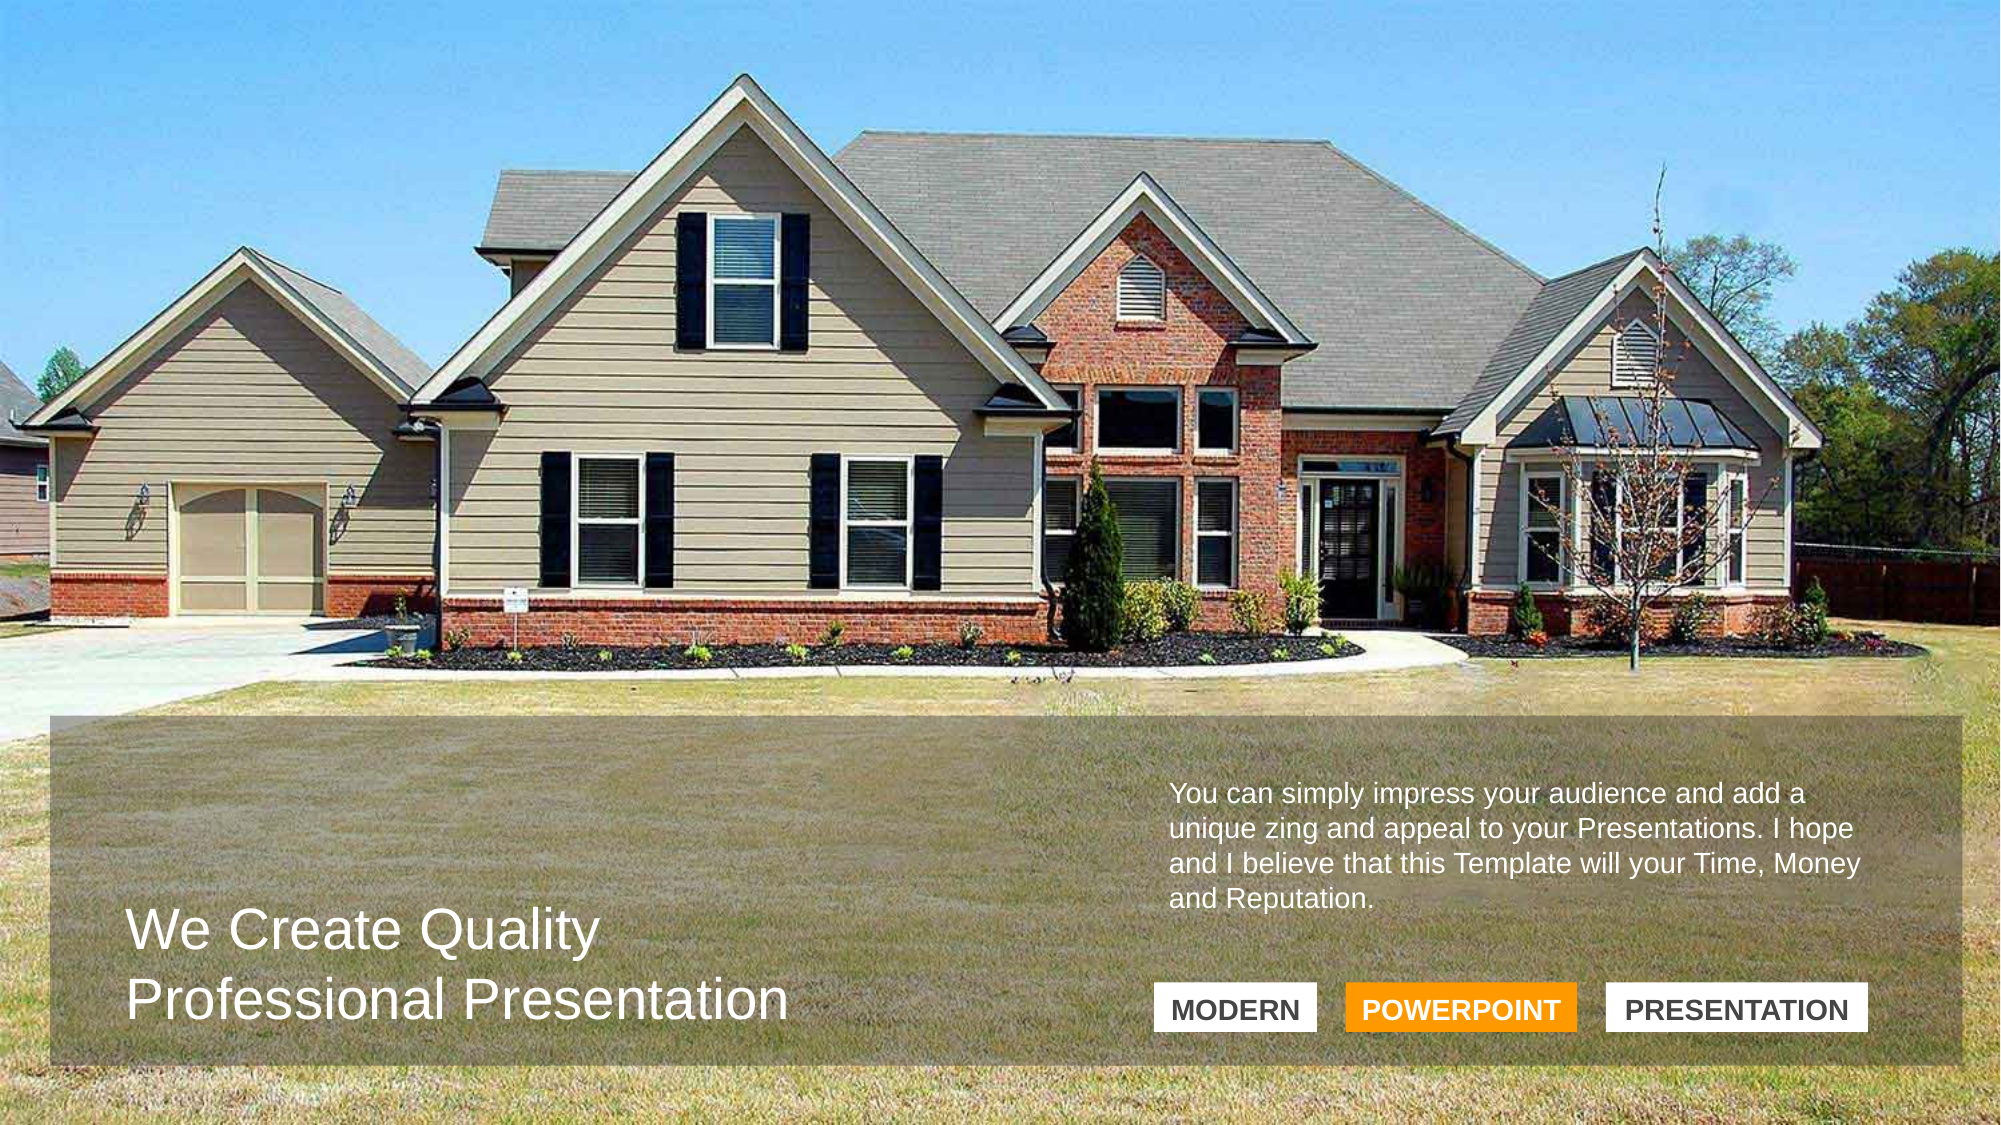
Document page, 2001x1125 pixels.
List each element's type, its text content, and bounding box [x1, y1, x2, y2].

text_box You can simply impress your audience and add a unique zing and appeal to your Presentations. I hope and I believe that this Template will your Time, Money and Reputation. [1154, 766, 1881, 922]
text_box PRESENTATION [1605, 982, 1868, 1032]
text_box [49, 715, 1963, 1067]
text_box POWERPOINT [1345, 982, 1578, 1032]
text_box MODERN [1154, 982, 1317, 1032]
picture [0, 0, 2001, 1125]
text_box We Create Quality Professional Presentation [119, 891, 846, 1032]
